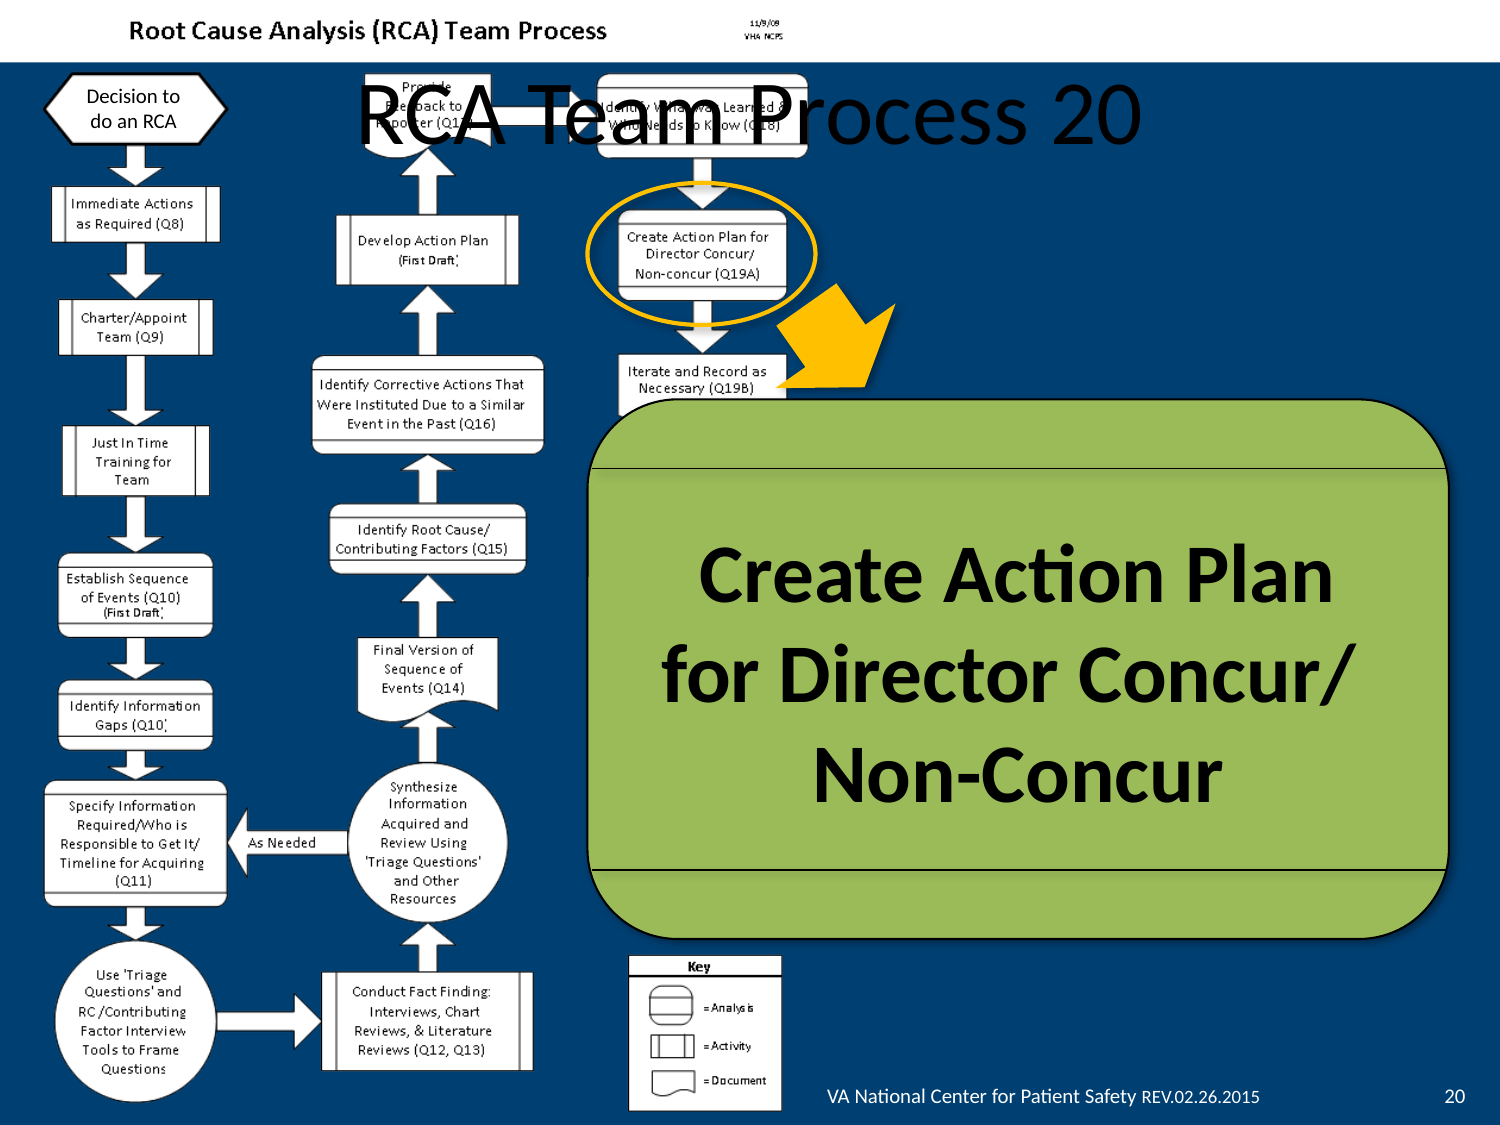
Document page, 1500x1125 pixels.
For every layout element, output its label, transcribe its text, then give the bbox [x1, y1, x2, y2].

text_box [773, 281, 898, 391]
picture [39, 0, 816, 1125]
title RCA Team Process 20 [75, 45, 1425, 233]
text_box [585, 233, 818, 328]
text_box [587, 399, 1450, 940]
